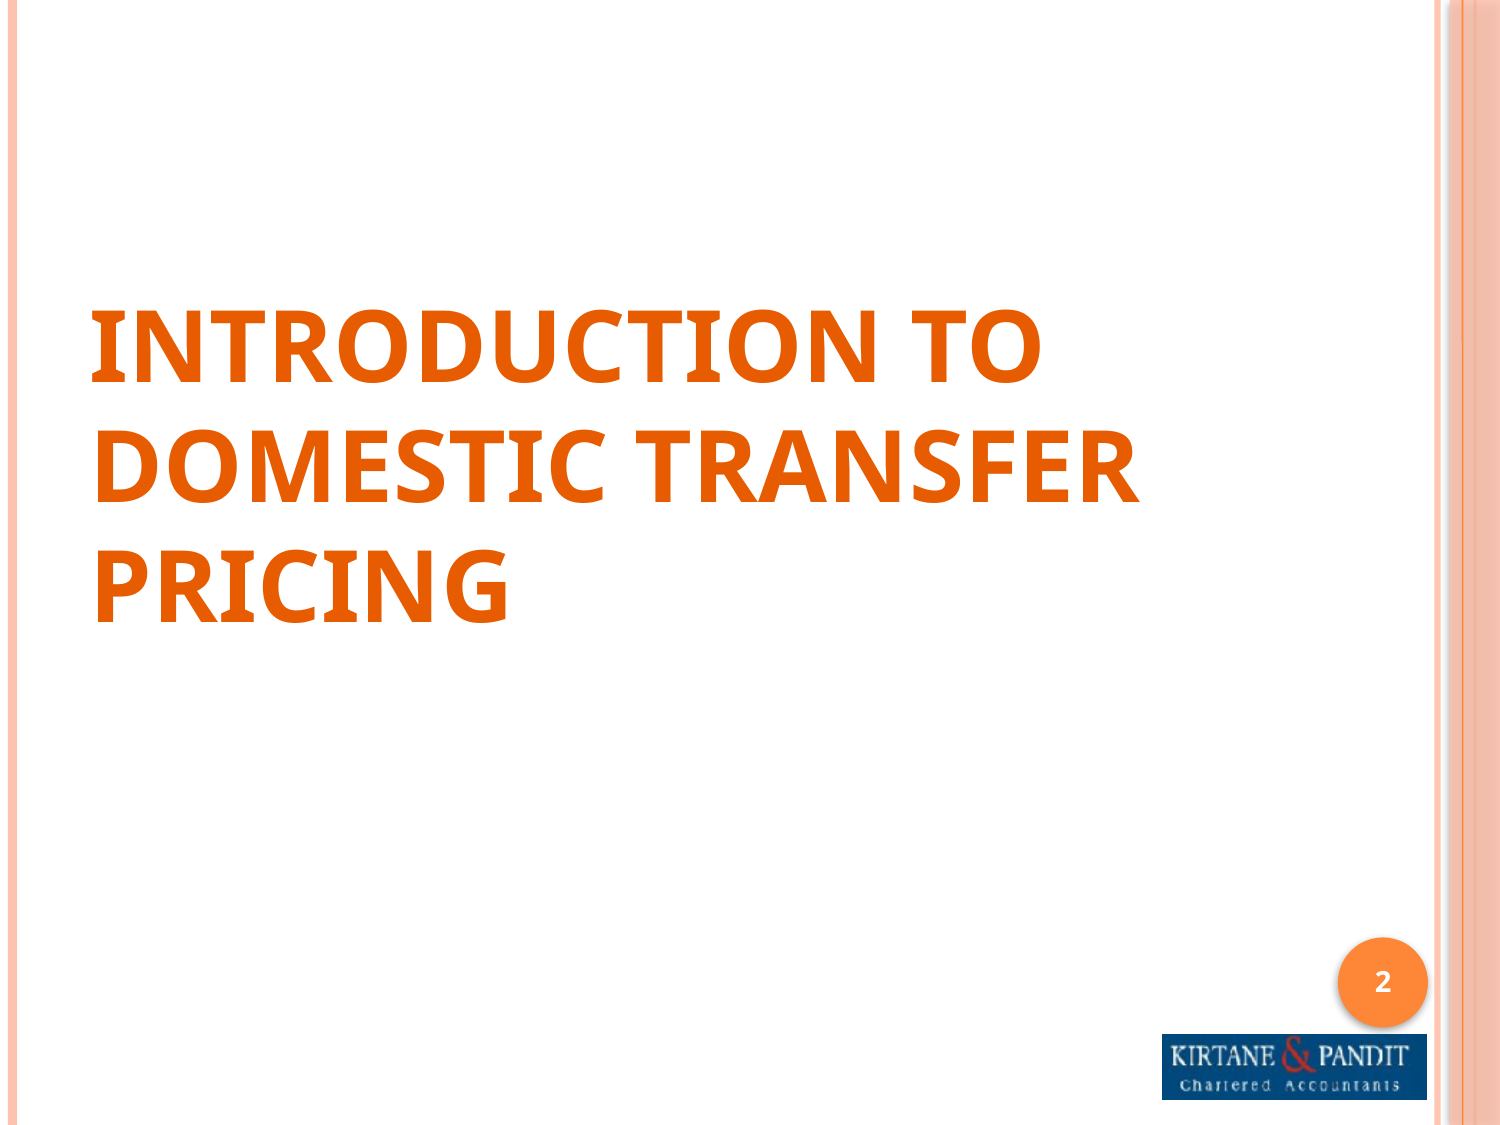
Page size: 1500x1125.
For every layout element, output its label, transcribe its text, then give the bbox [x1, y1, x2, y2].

title Introduction to Domestic Transfer Pricing [75, 462, 1300, 650]
slide_number 2 [1425, 940, 1434, 1027]
footer [787, 912, 1425, 1125]
